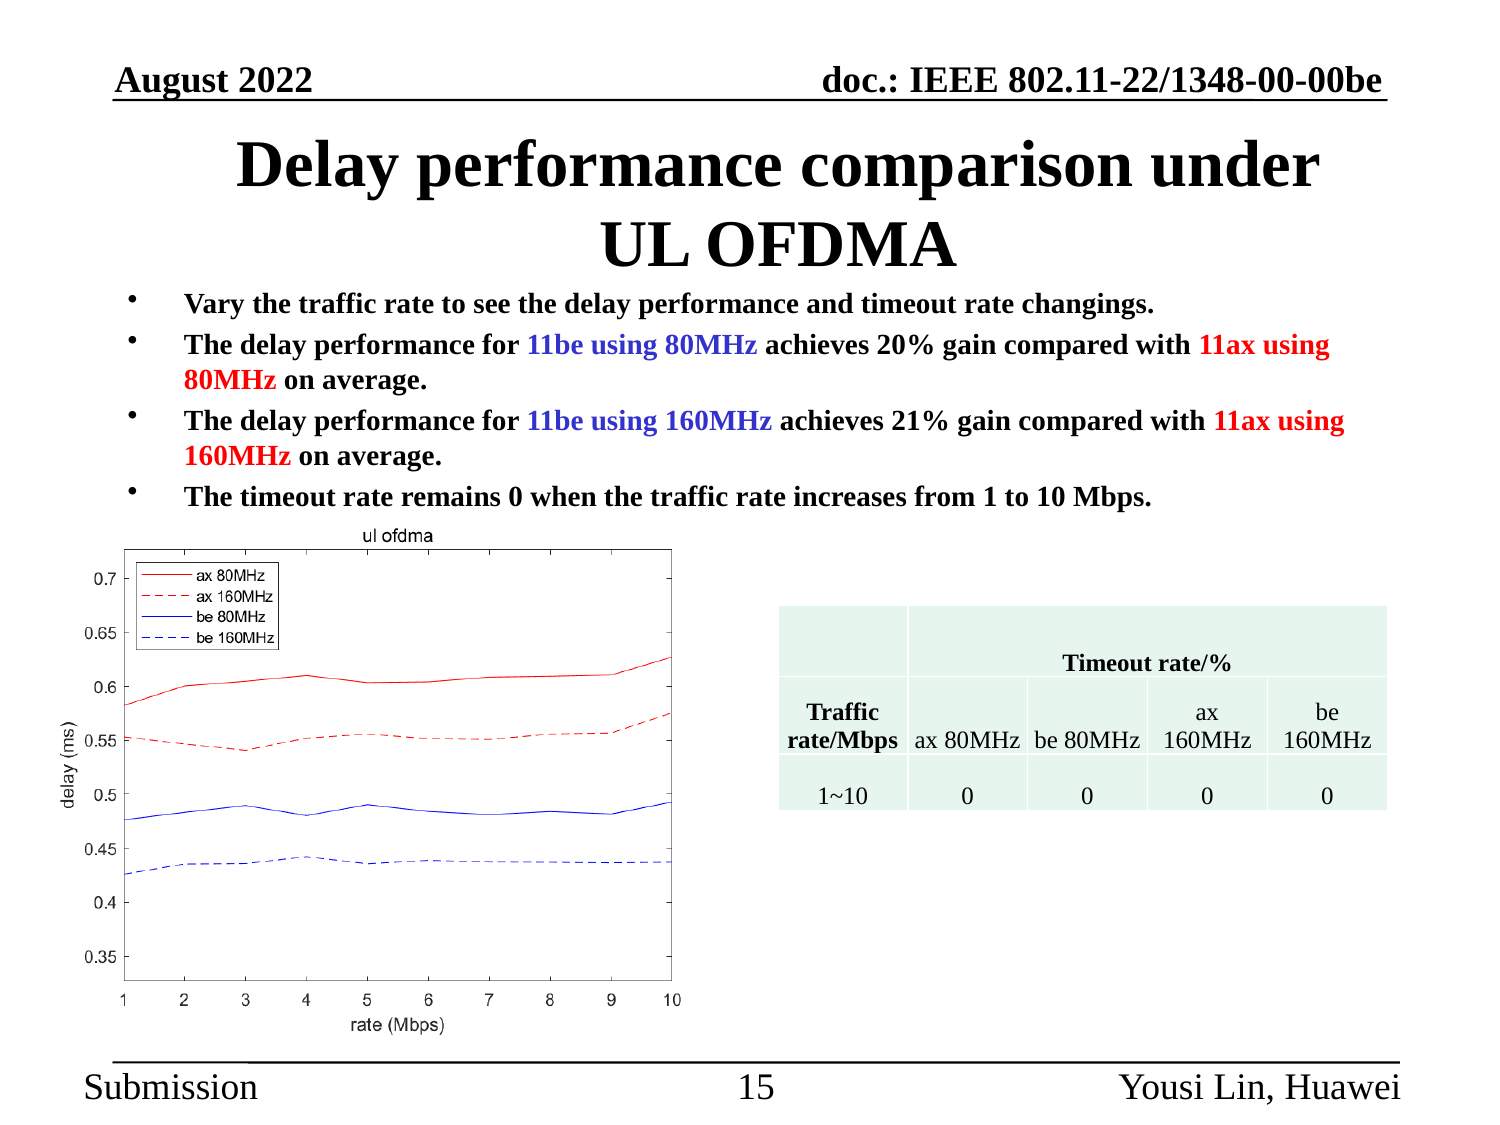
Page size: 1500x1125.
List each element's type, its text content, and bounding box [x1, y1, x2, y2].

footer Yousi Lin, Huawei [1115, 1061, 1402, 1125]
table_cell 0 [909, 755, 1027, 810]
list Vary the traffic rate to see the delay performance and timeout rate changings. The delay performance for 11be using 80MHz achieves 20% gain compared with 11ax using 80MHz on average. The delay performance for 11be using 160MHz achieves 21% gain compared with 11ax using 160MHz on average. The timeout rate remains 0 when the traffic rate increases from 1 to 10 Mbps. [112, 276, 1388, 953]
table_header [779, 606, 907, 676]
table_cell be 80MHz [1028, 677, 1147, 753]
table_header Timeout rate/% [909, 606, 1387, 676]
table_cell ax 160MHz [1148, 677, 1267, 753]
table_cell 1~10 [779, 755, 907, 810]
table_cell 0 [1148, 755, 1267, 810]
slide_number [114, 0, 316, 101]
table_cell 0 [1028, 755, 1147, 810]
title Delay performance comparison under UL OFDMA [169, 112, 1388, 276]
table_cell Traffic rate/Mbps [779, 677, 907, 753]
table_cell ax 80MHz [909, 677, 1027, 753]
picture [31, 509, 739, 1040]
table_cell 0 [1268, 755, 1387, 810]
slide_number 15 [712, 1061, 800, 1093]
table_cell be 160MHz [1268, 677, 1387, 753]
